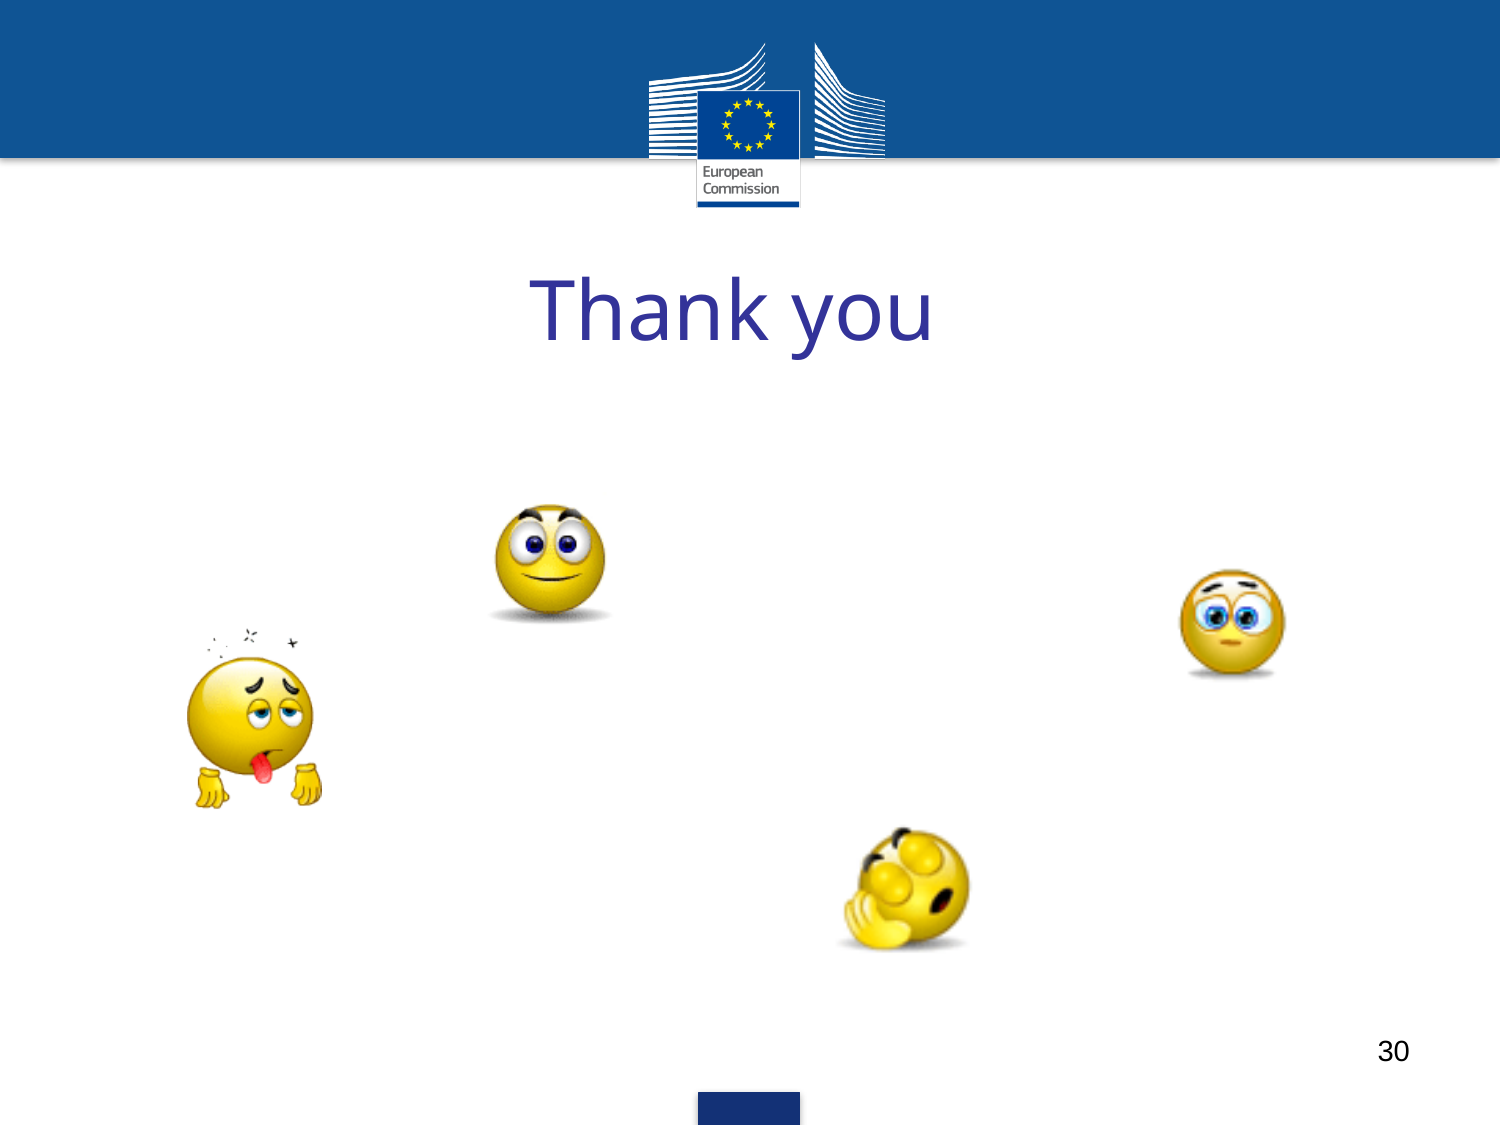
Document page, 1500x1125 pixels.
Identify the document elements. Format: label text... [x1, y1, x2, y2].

text_box Thank you [246, 249, 1219, 365]
picture [474, 491, 632, 633]
picture [1149, 550, 1320, 691]
picture [649, 42, 885, 208]
slide_number 30 [1074, 1024, 1425, 1103]
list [187, 624, 323, 815]
picture [832, 818, 992, 962]
